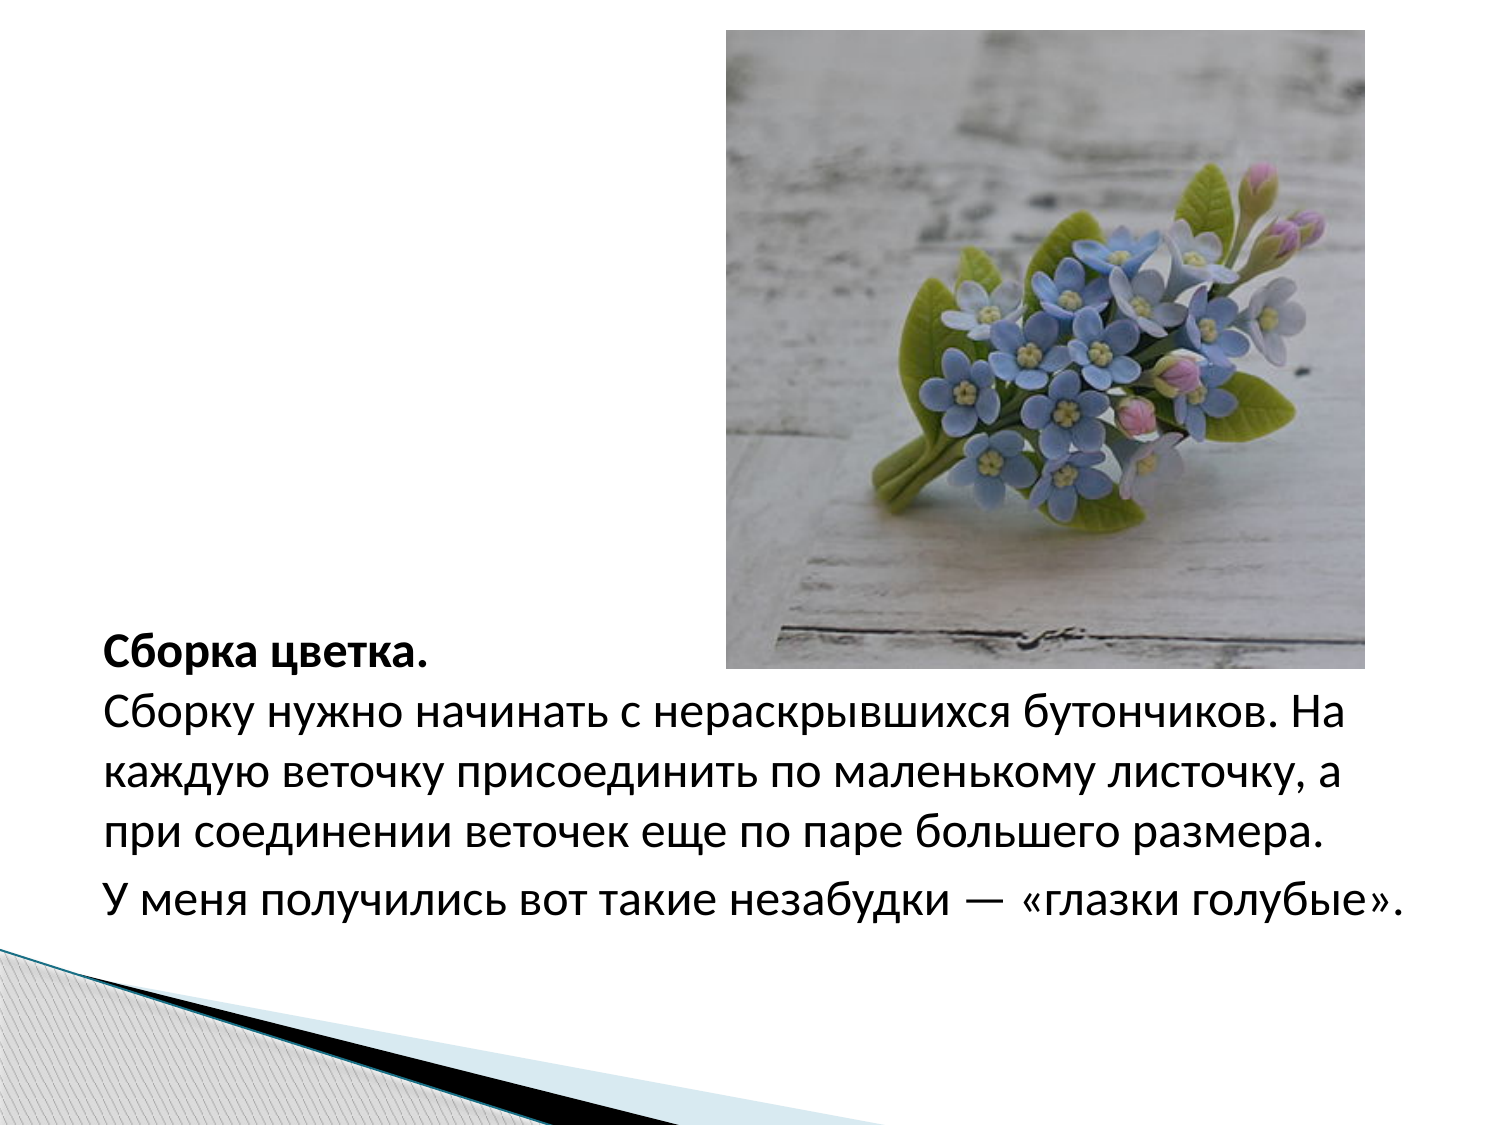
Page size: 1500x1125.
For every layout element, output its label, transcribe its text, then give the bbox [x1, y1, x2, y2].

text_box Сборка цветка. Сборку нужно начинать с нераскрывшихся бутончиков. На каждую веточку присоединить по маленькому листочку, а при соединении веточек еще по паре большего размера. [88, 609, 1424, 857]
picture [726, 30, 1365, 670]
text_box У меня получились вот такие незабудки — «глазки голубые». [64, 857, 1500, 1053]
